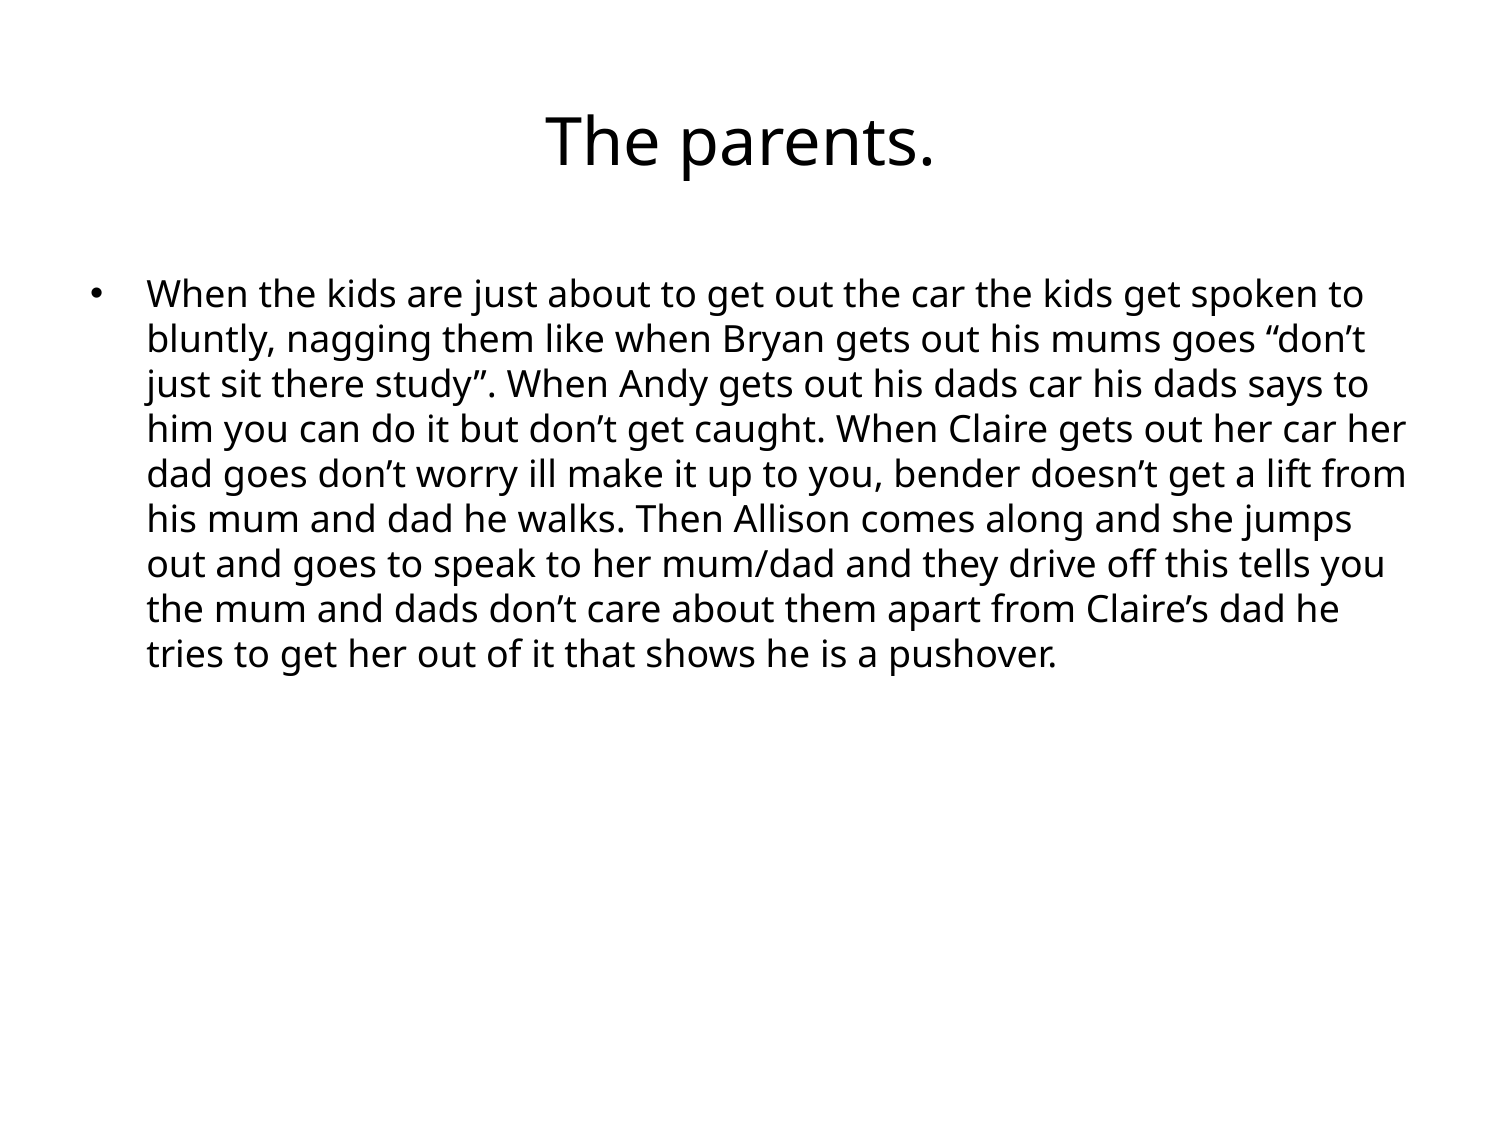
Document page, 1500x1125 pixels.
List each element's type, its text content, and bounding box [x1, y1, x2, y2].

list When the kids are just about to get out the car the kids get spoken to bluntly, nagging them like when Bryan gets out his mums goes “don’t just sit there study”. When Andy gets out his dads car his dads says to him you can do it but don’t get caught. When Claire gets out her car her dad goes don’t worry ill make it up to you, bender doesn’t get a lift from his mum and dad he walks. Then Allison comes along and she jumps out and goes to speak to her mum/dad and they drive off this tells you the mum and dads don’t care about them apart from Claire’s dad he tries to get her out of it that shows he is a pushover. [75, 262, 1425, 1005]
title The parents. [75, 45, 1425, 233]
